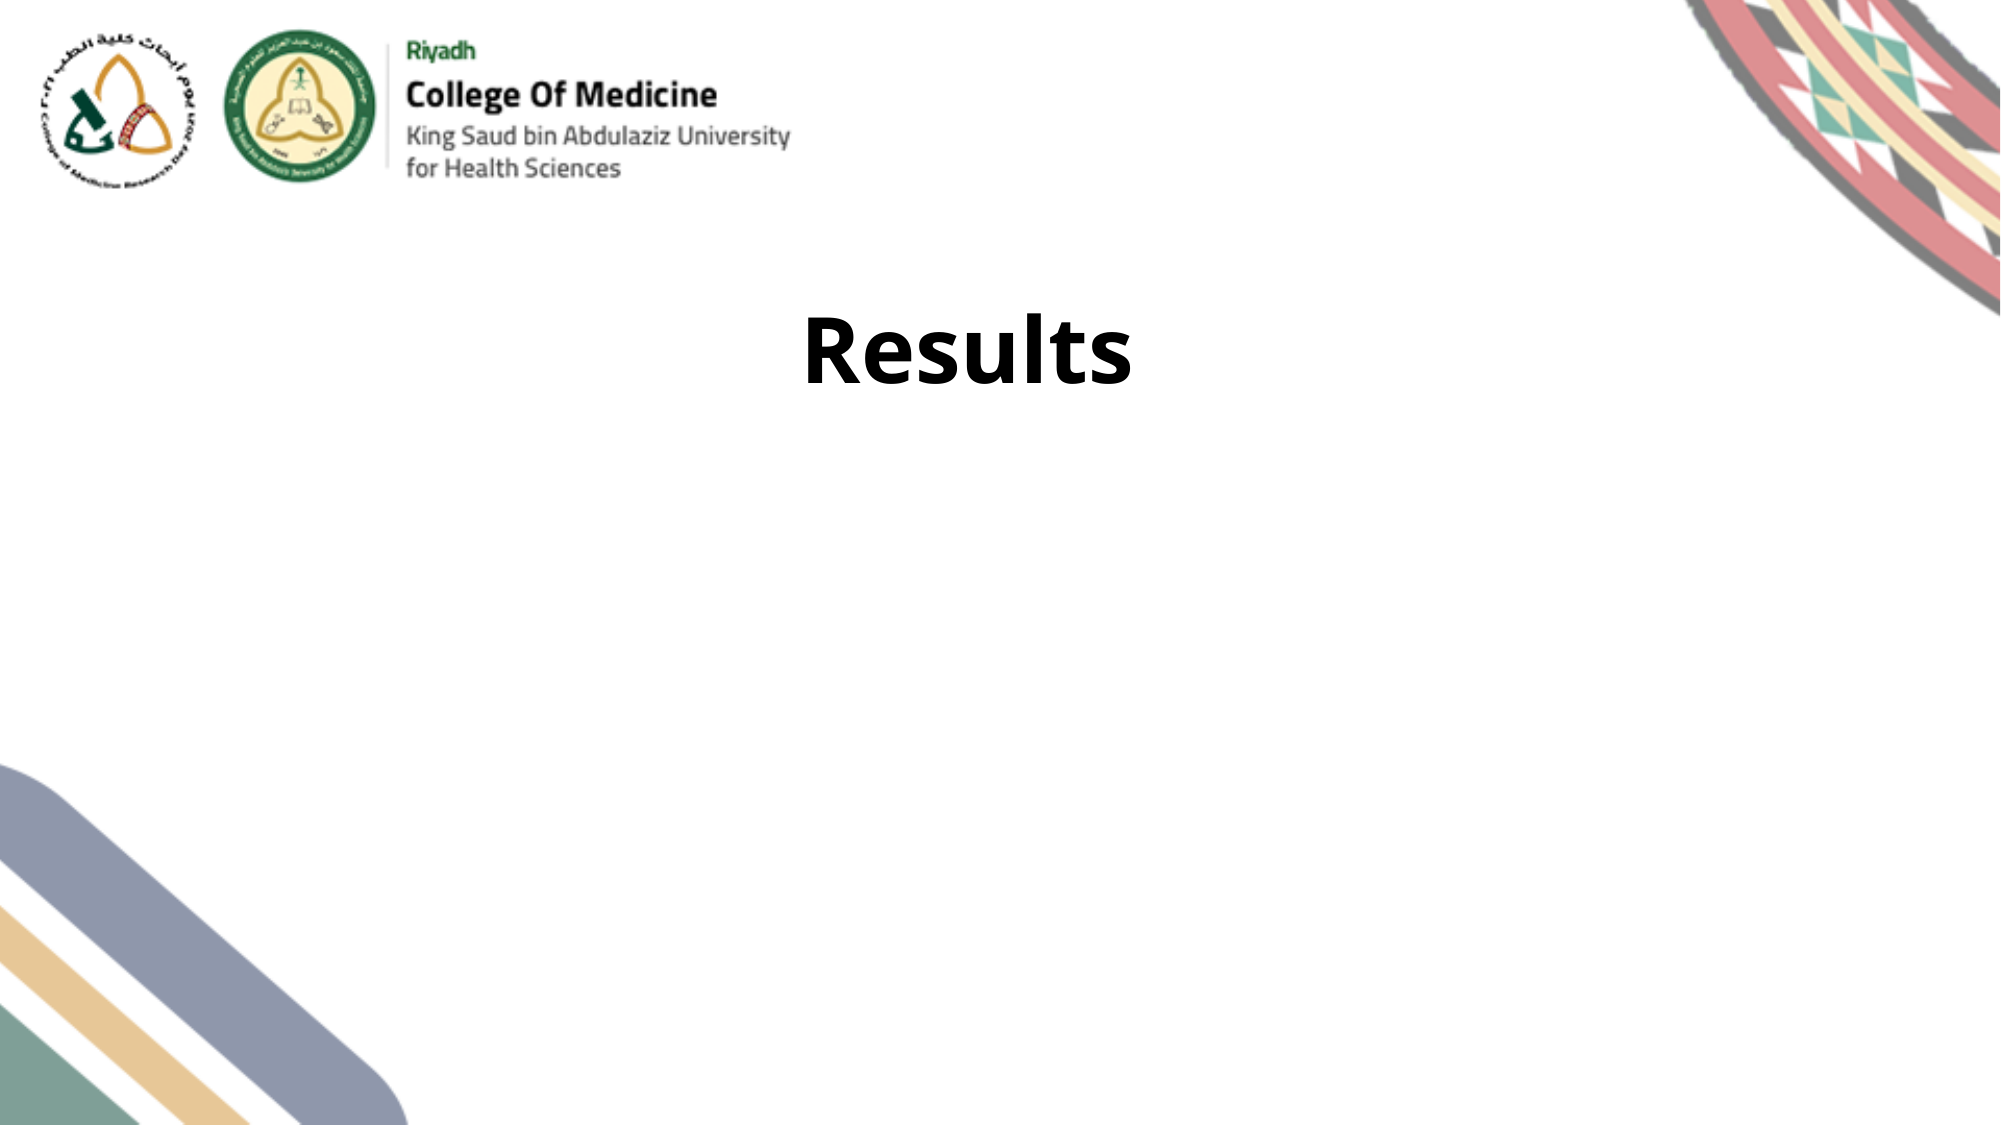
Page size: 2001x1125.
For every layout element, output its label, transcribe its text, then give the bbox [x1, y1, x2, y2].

picture [0, 0, 2001, 1125]
title Results [116, 245, 1842, 463]
